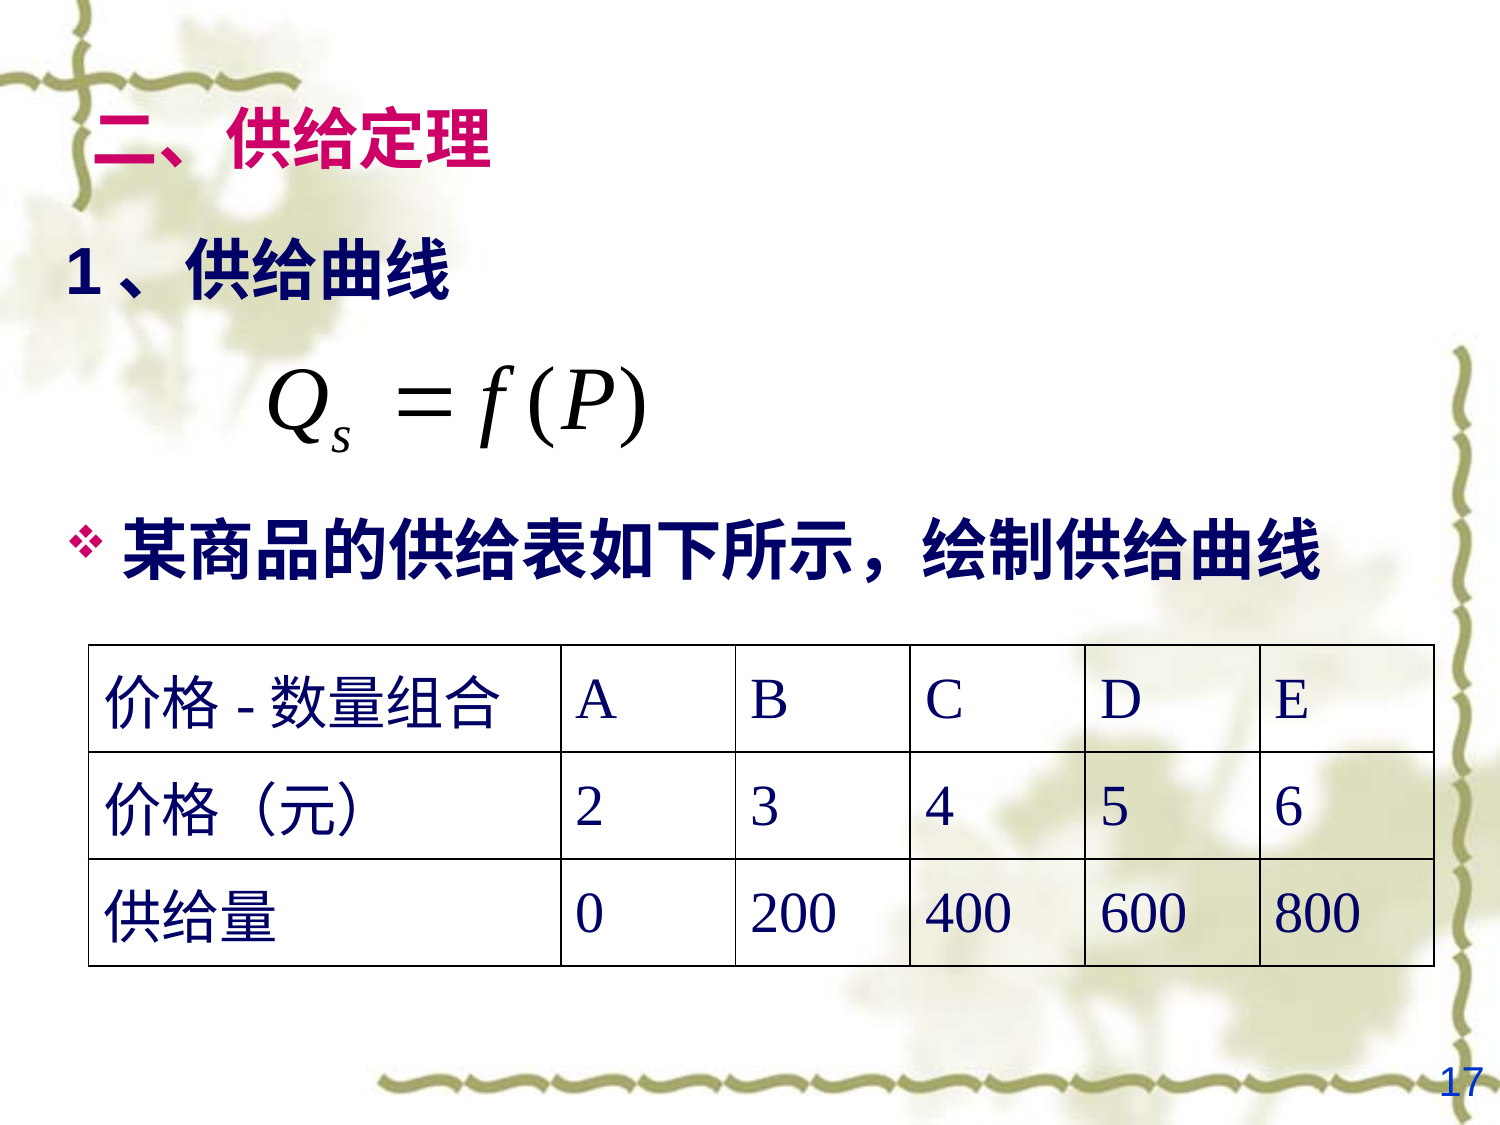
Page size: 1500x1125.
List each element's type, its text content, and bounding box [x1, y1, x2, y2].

table_header D [1086, 646, 1259, 751]
table_cell 3 [736, 753, 909, 858]
table_cell 0 [562, 860, 735, 965]
title 二、供给定理 [76, 90, 1447, 185]
table_header E [1261, 646, 1433, 751]
table_cell 600 [1086, 860, 1259, 965]
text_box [253, 339, 668, 476]
table_cell 5 [1086, 753, 1259, 858]
table_cell 4 [911, 753, 1084, 858]
table_cell 2 [562, 753, 735, 858]
table_cell 价格（元） [89, 753, 560, 858]
table_cell 800 [1261, 860, 1433, 965]
table_cell 200 [736, 860, 909, 965]
table_header 价格-数量组合 [89, 646, 560, 751]
table_cell 400 [911, 860, 1084, 965]
list 1、供给曲线 某商品的供给表如下所示，绘制供给曲线 [50, 220, 1447, 634]
table_cell 6 [1261, 753, 1433, 858]
table_cell 供给量 [89, 860, 560, 965]
slide_number 17 [1080, 1046, 1500, 1125]
picture [0, 0, 1500, 1125]
table_header A [562, 646, 735, 751]
table_header B [736, 646, 909, 751]
table_header C [911, 646, 1084, 751]
